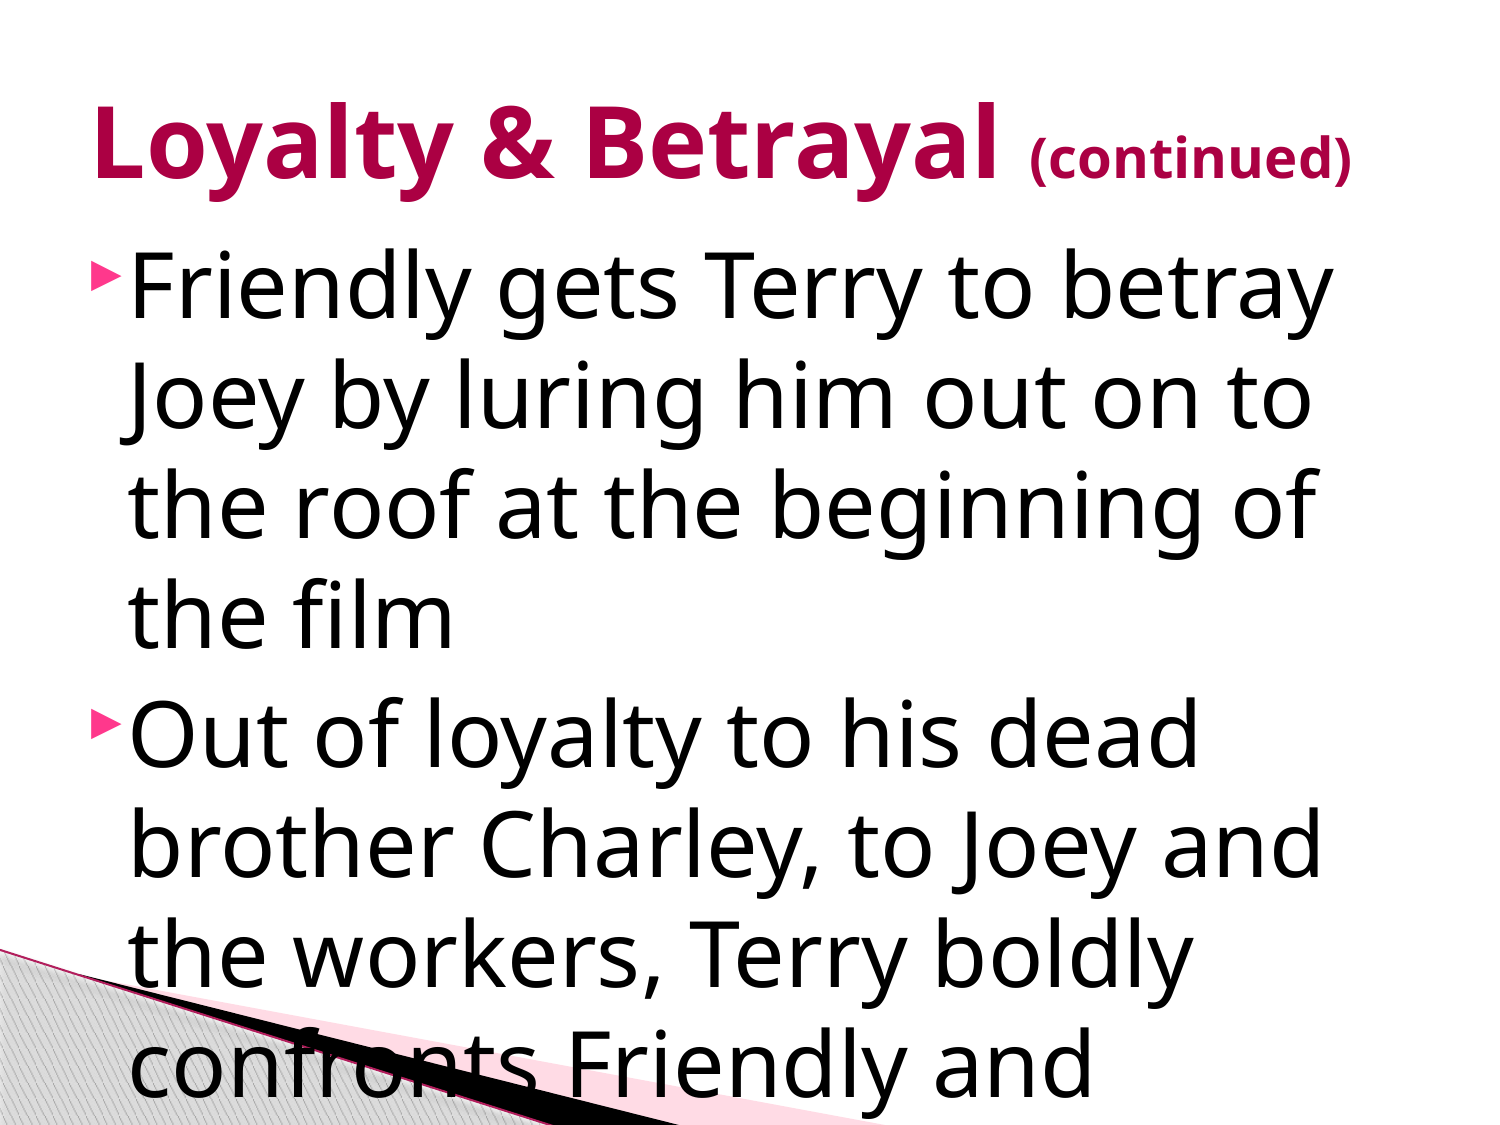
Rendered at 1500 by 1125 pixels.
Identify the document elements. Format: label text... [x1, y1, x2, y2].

title Loyalty & Betrayal (continued) [75, 45, 1425, 219]
list Friendly gets Terry to betray Joey by luring him out on to the roof at the beginning of the film Out of loyalty to his dead brother Charley, to Joey and the workers, Terry boldly confronts Friendly and defeats him at the conclusion [53, 219, 1449, 1008]
